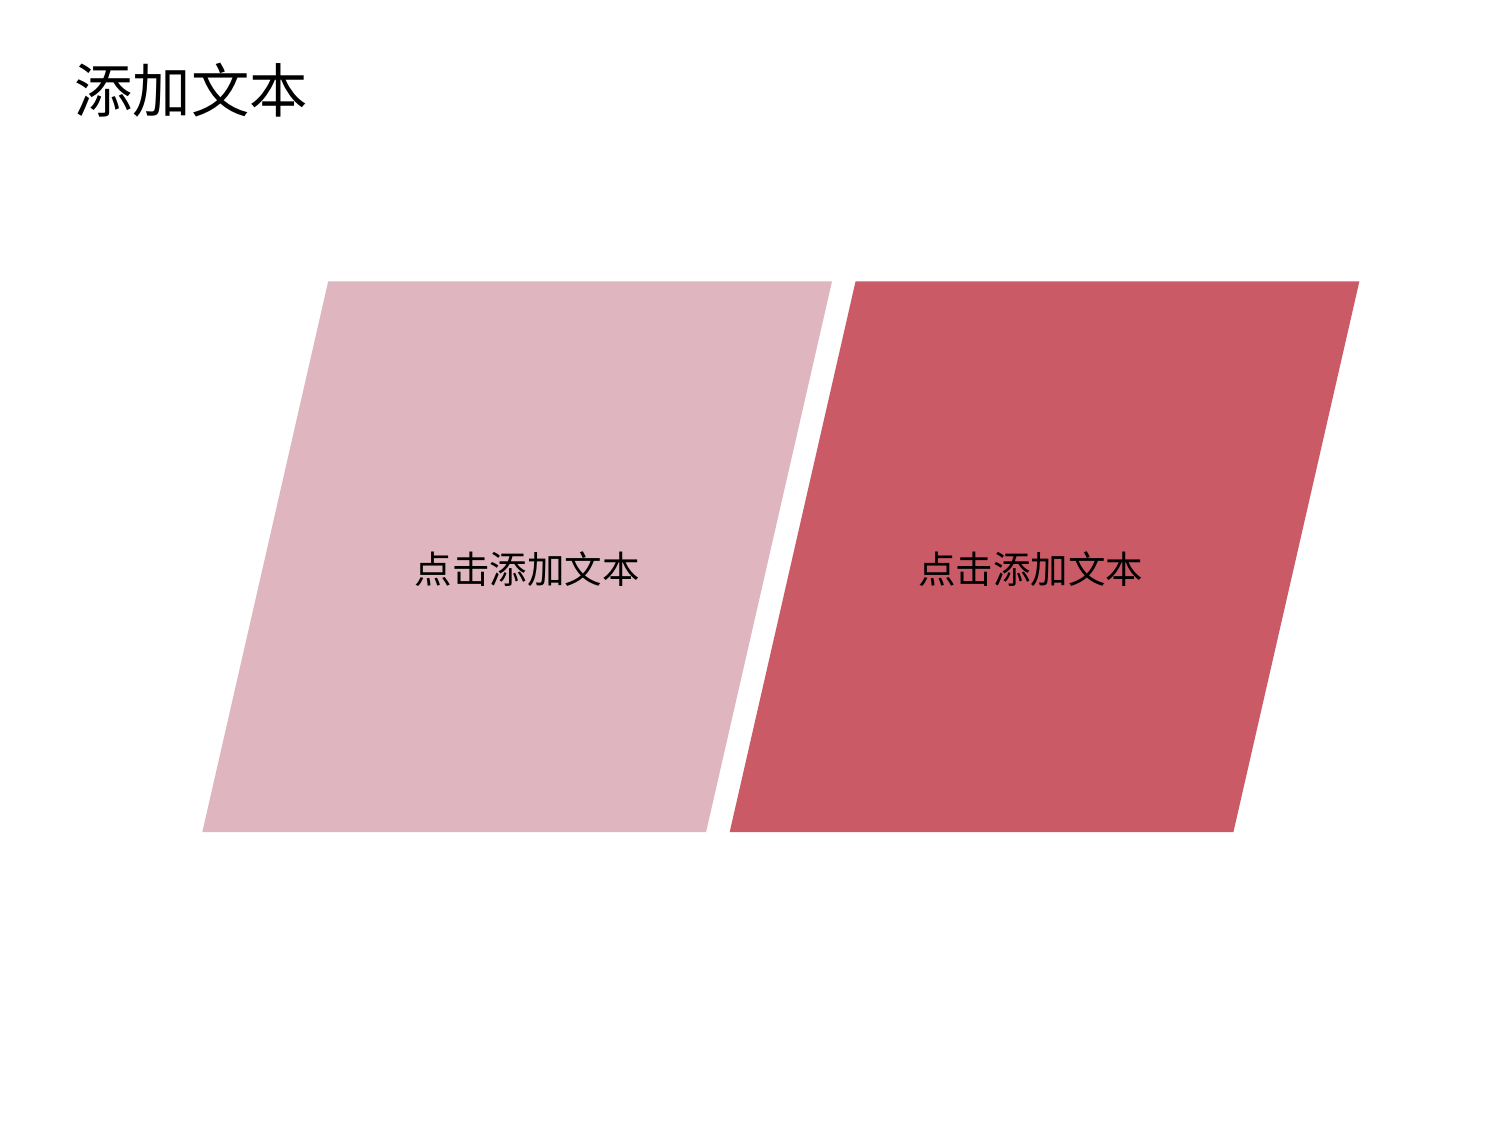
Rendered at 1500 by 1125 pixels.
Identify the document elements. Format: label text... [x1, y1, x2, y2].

text_box [200, 279, 835, 835]
text_box 添加文本 [60, 46, 323, 132]
text_box [727, 279, 1362, 835]
text_box 点击添加文本 [903, 538, 1159, 599]
text_box 点击添加文本 [399, 538, 655, 599]
